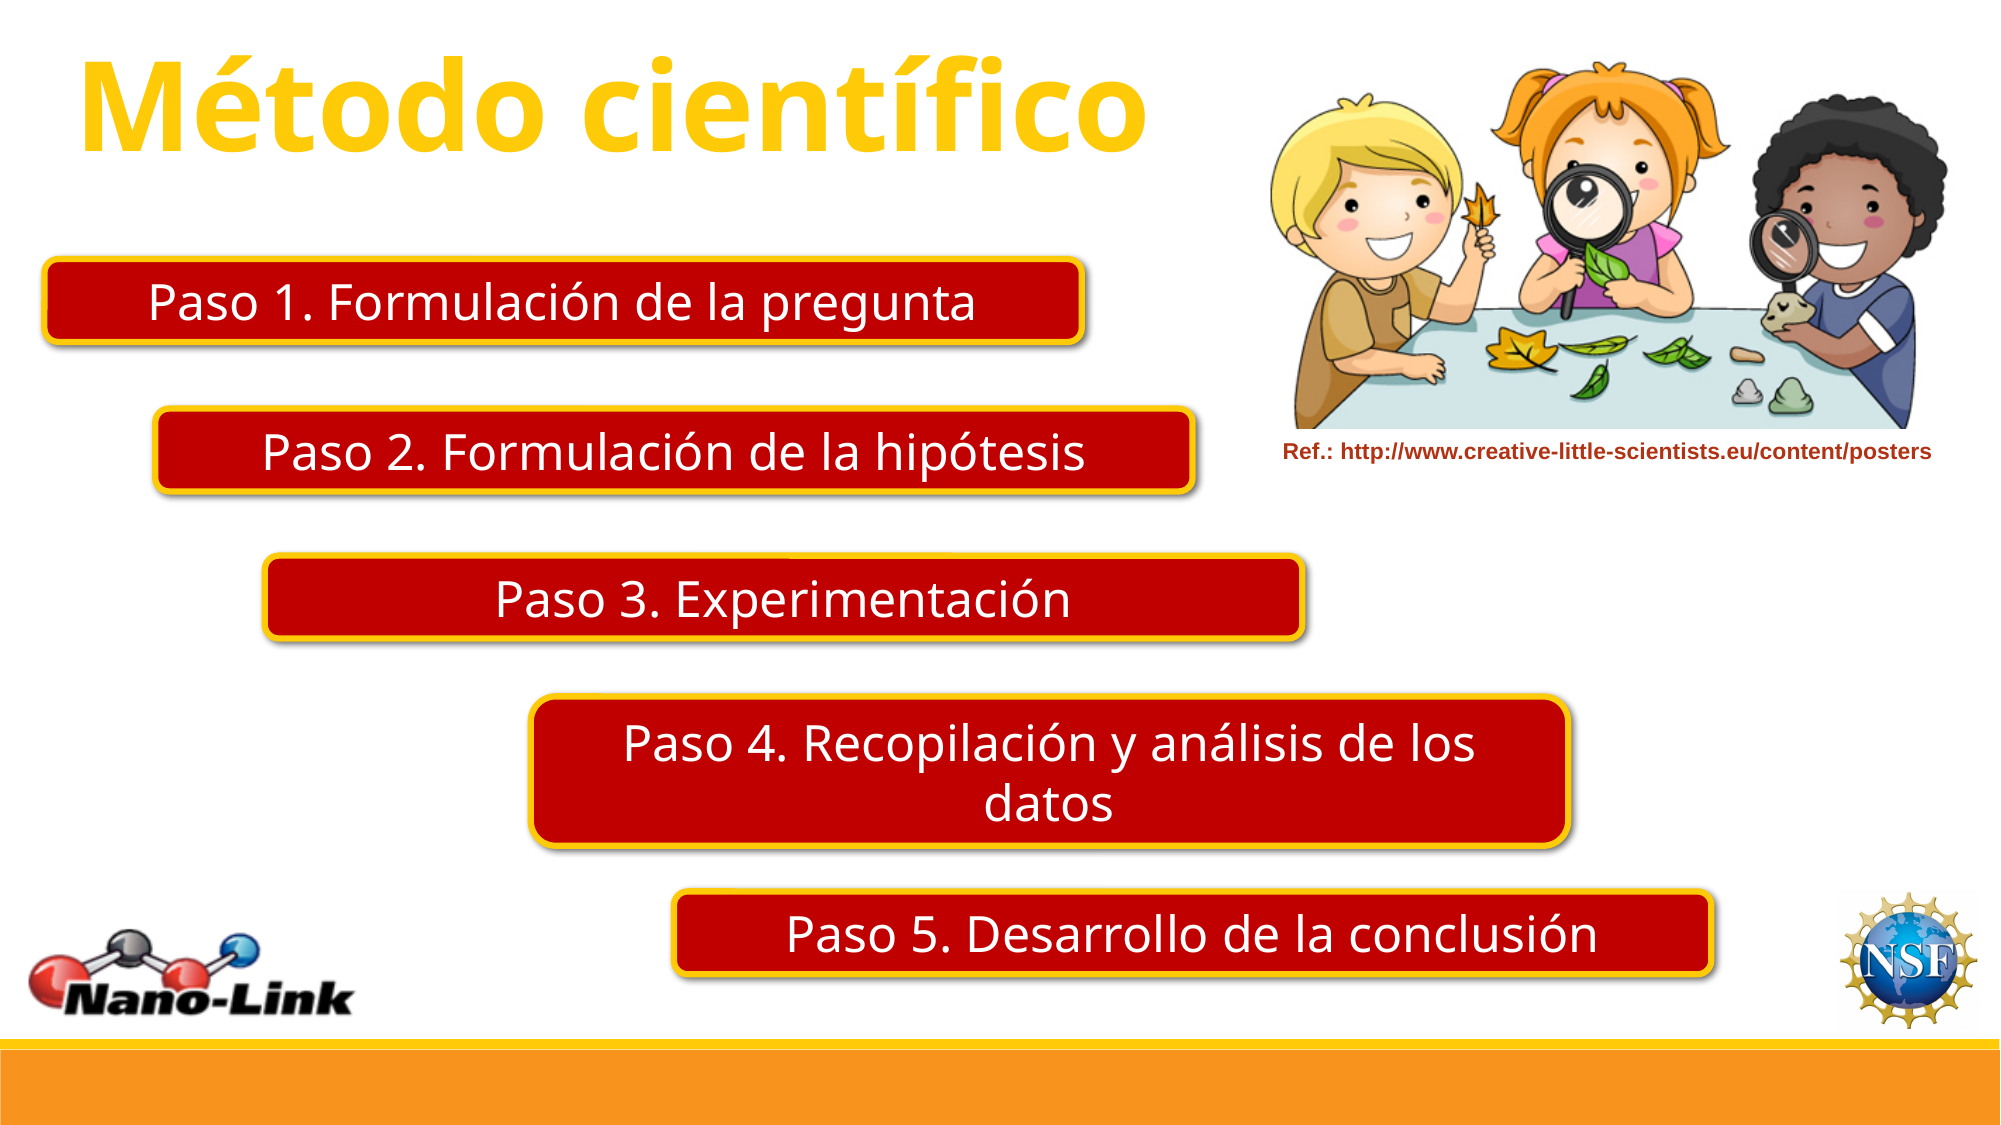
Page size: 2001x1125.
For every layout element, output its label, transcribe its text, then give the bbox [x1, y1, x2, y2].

text_box Paso 2. Formulación de la hipótesis [155, 408, 1193, 492]
picture [1835, 889, 1981, 1032]
picture [19, 916, 374, 1032]
text_box Paso 4. Recopilación y análisis de los datos [530, 696, 1569, 846]
picture [1267, 55, 1957, 430]
text_box Paso 1. Formulación de la pregunta [44, 259, 1082, 342]
text_box Paso 3. Experimentación [264, 555, 1303, 639]
text_box Método científico [0, 19, 1228, 207]
text_box Ref.: http://www.creative-little-scientists.eu/content/posters [1267, 435, 1956, 472]
text_box Paso 5. Desarrollo de la conclusión [673, 891, 1712, 975]
